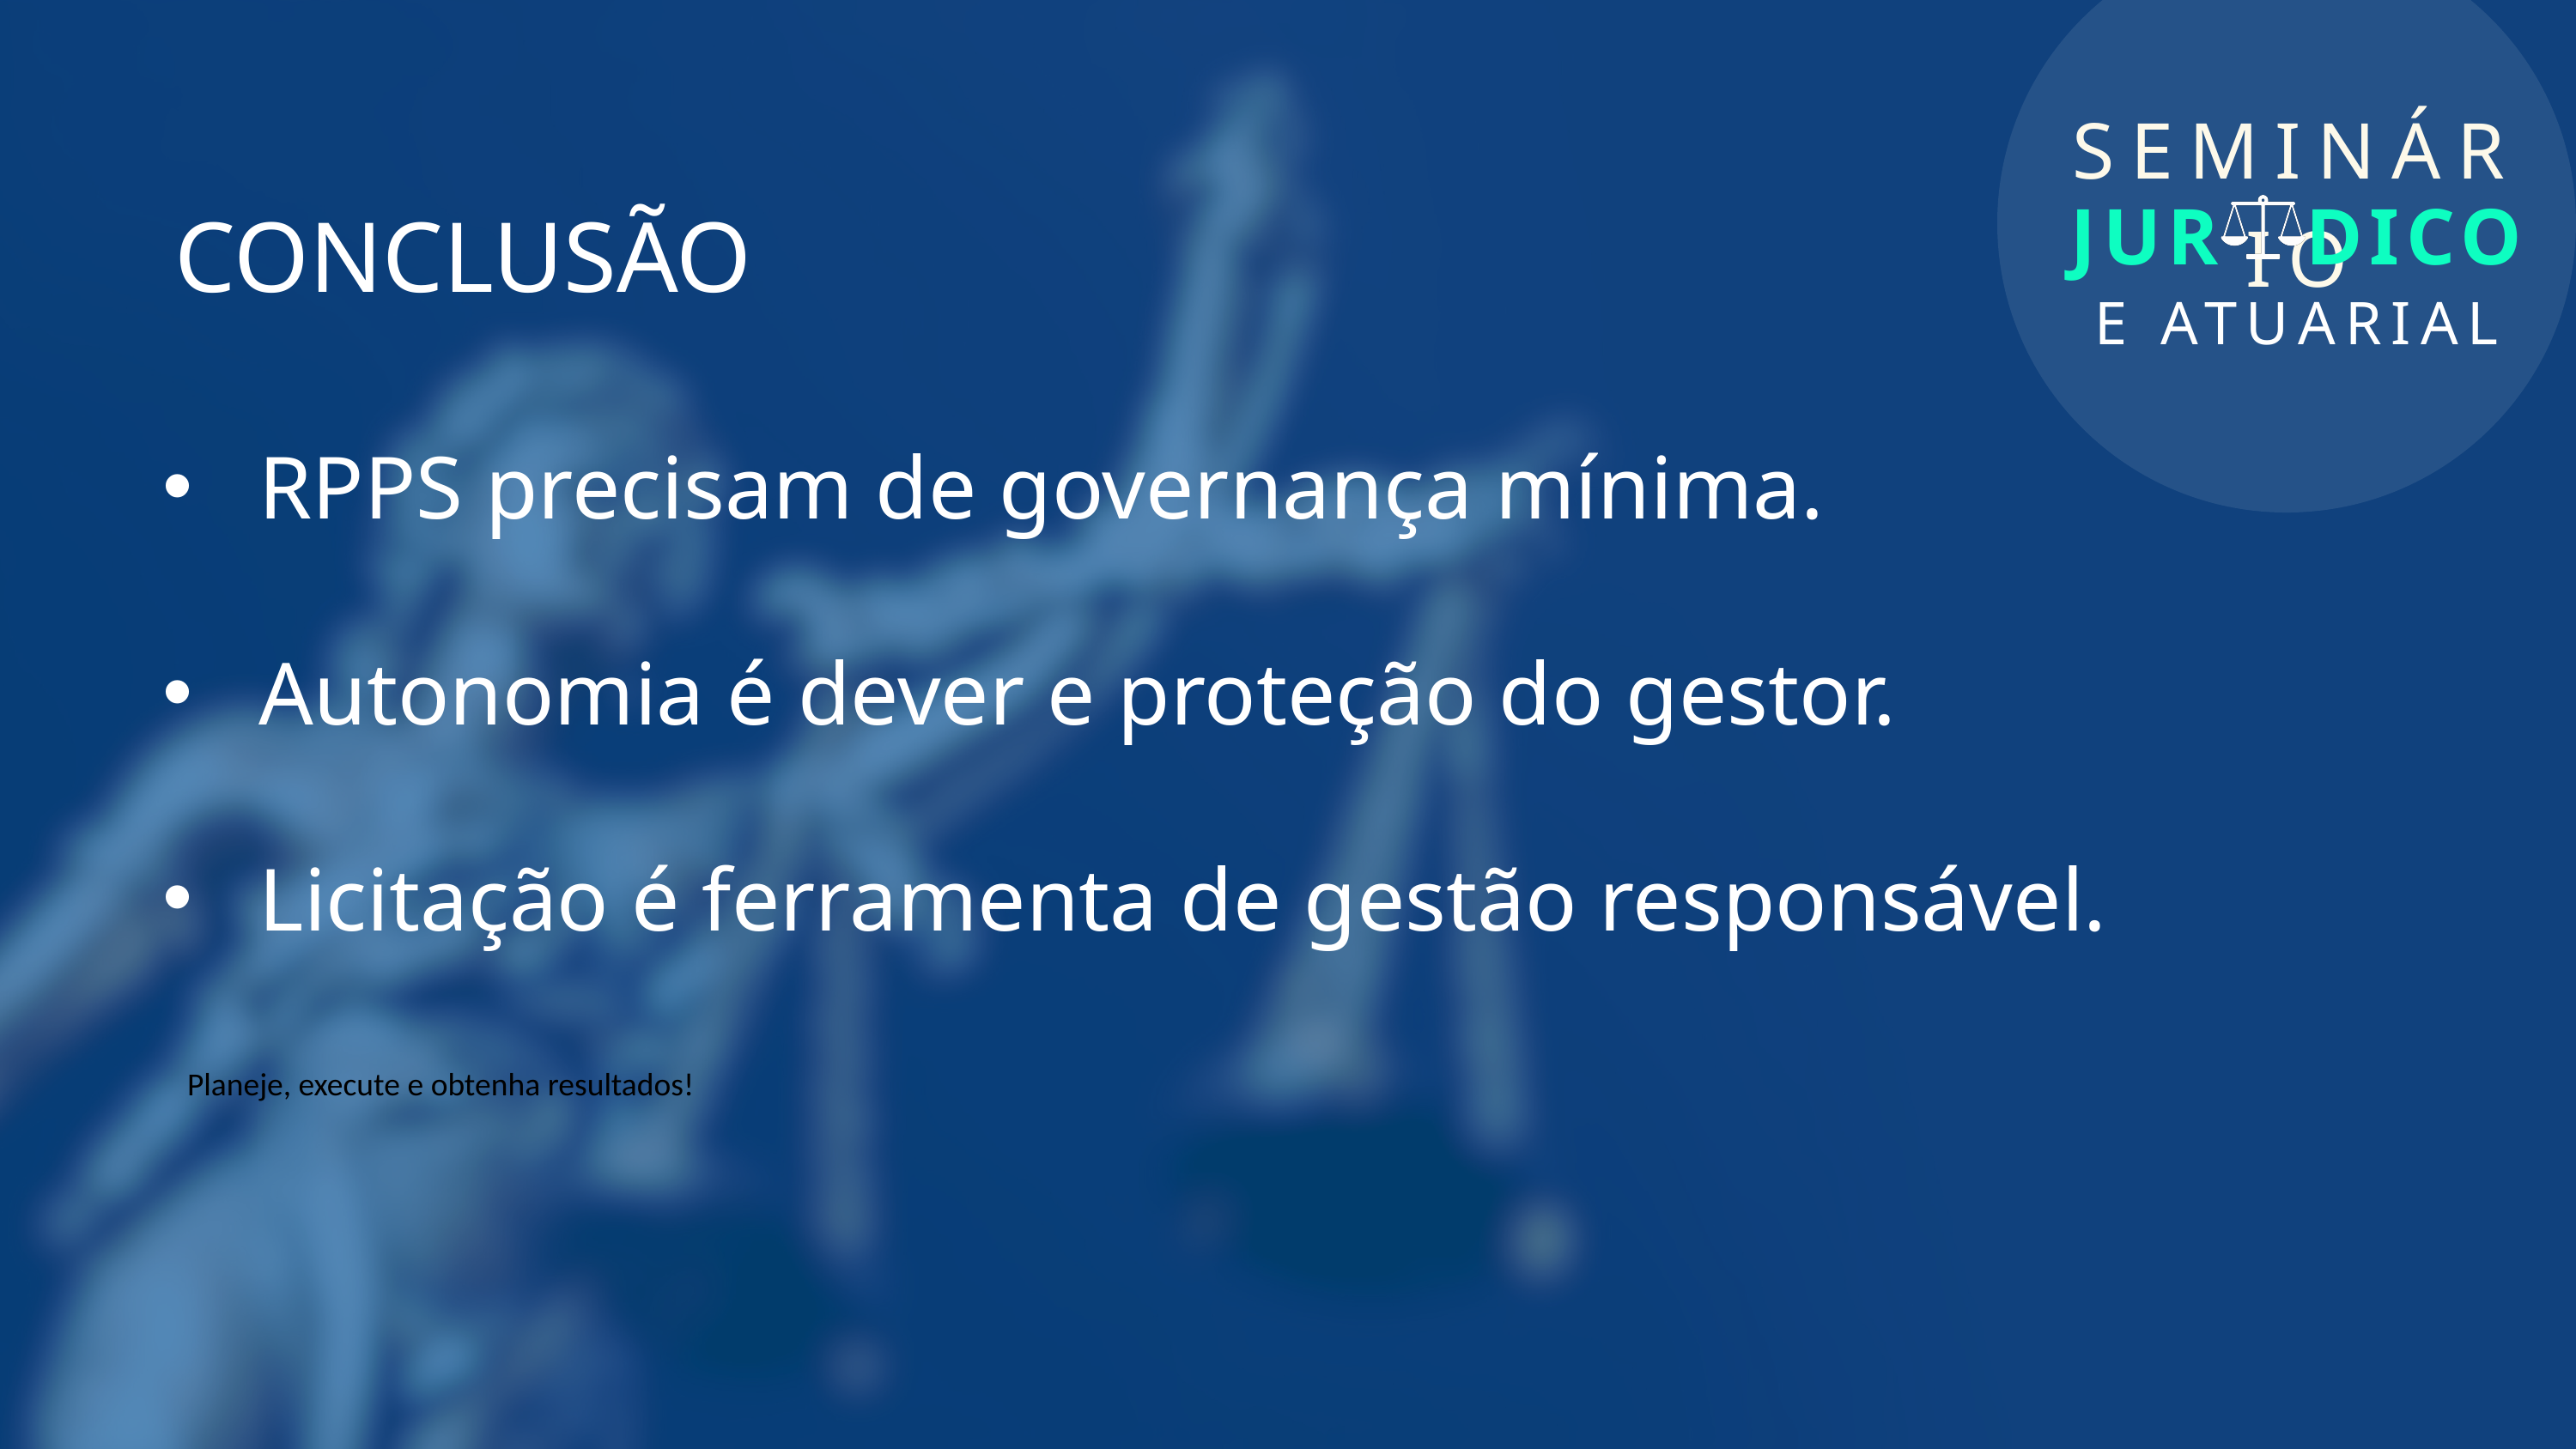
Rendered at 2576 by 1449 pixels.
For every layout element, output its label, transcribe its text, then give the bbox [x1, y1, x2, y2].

text_box Planeje, execute e obtenha resultados! [174, 1057, 2052, 1108]
text_box [0, 0, 2576, 1449]
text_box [2067, 94, 2527, 352]
text_box RPPS precisam de governança mínima. Autonomia é dever e proteção do gestor. Licitação é ferramenta de gestão responsável. [149, 427, 2167, 955]
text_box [1996, 0, 2576, 513]
text_box CONCLUSÃO [174, 173, 1797, 312]
